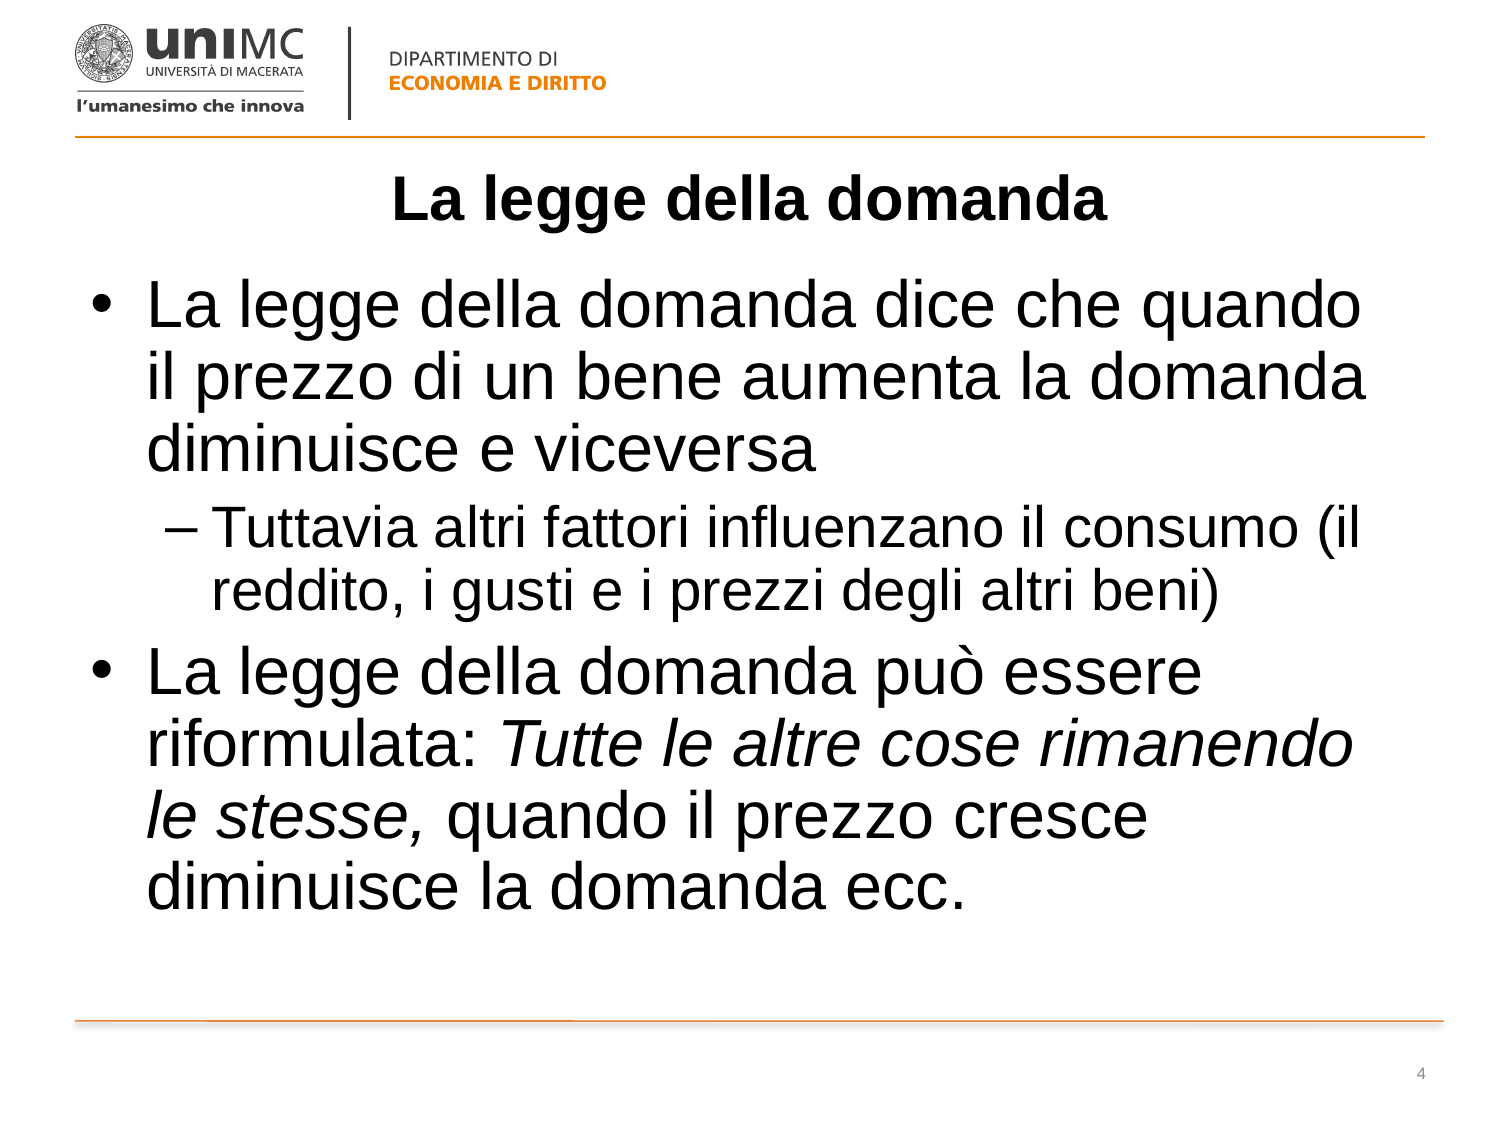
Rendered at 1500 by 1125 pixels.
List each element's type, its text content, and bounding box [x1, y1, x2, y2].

picture [75, 24, 1425, 138]
title La legge della domanda [75, 149, 1425, 241]
slide_number 4 [1091, 1042, 1442, 1103]
list La legge della domanda dice che quando il prezzo di un bene aumenta la domanda diminuisce e viceversa Tuttavia altri fattori influenzano il consumo (il reddito, i gusti e i prezzi degli altri beni) La legge della domanda può essere riformulata: Tutte le altre cose rimanendo le stesse, quando il prezzo cresce diminuisce la domanda ecc. [75, 262, 1425, 1005]
